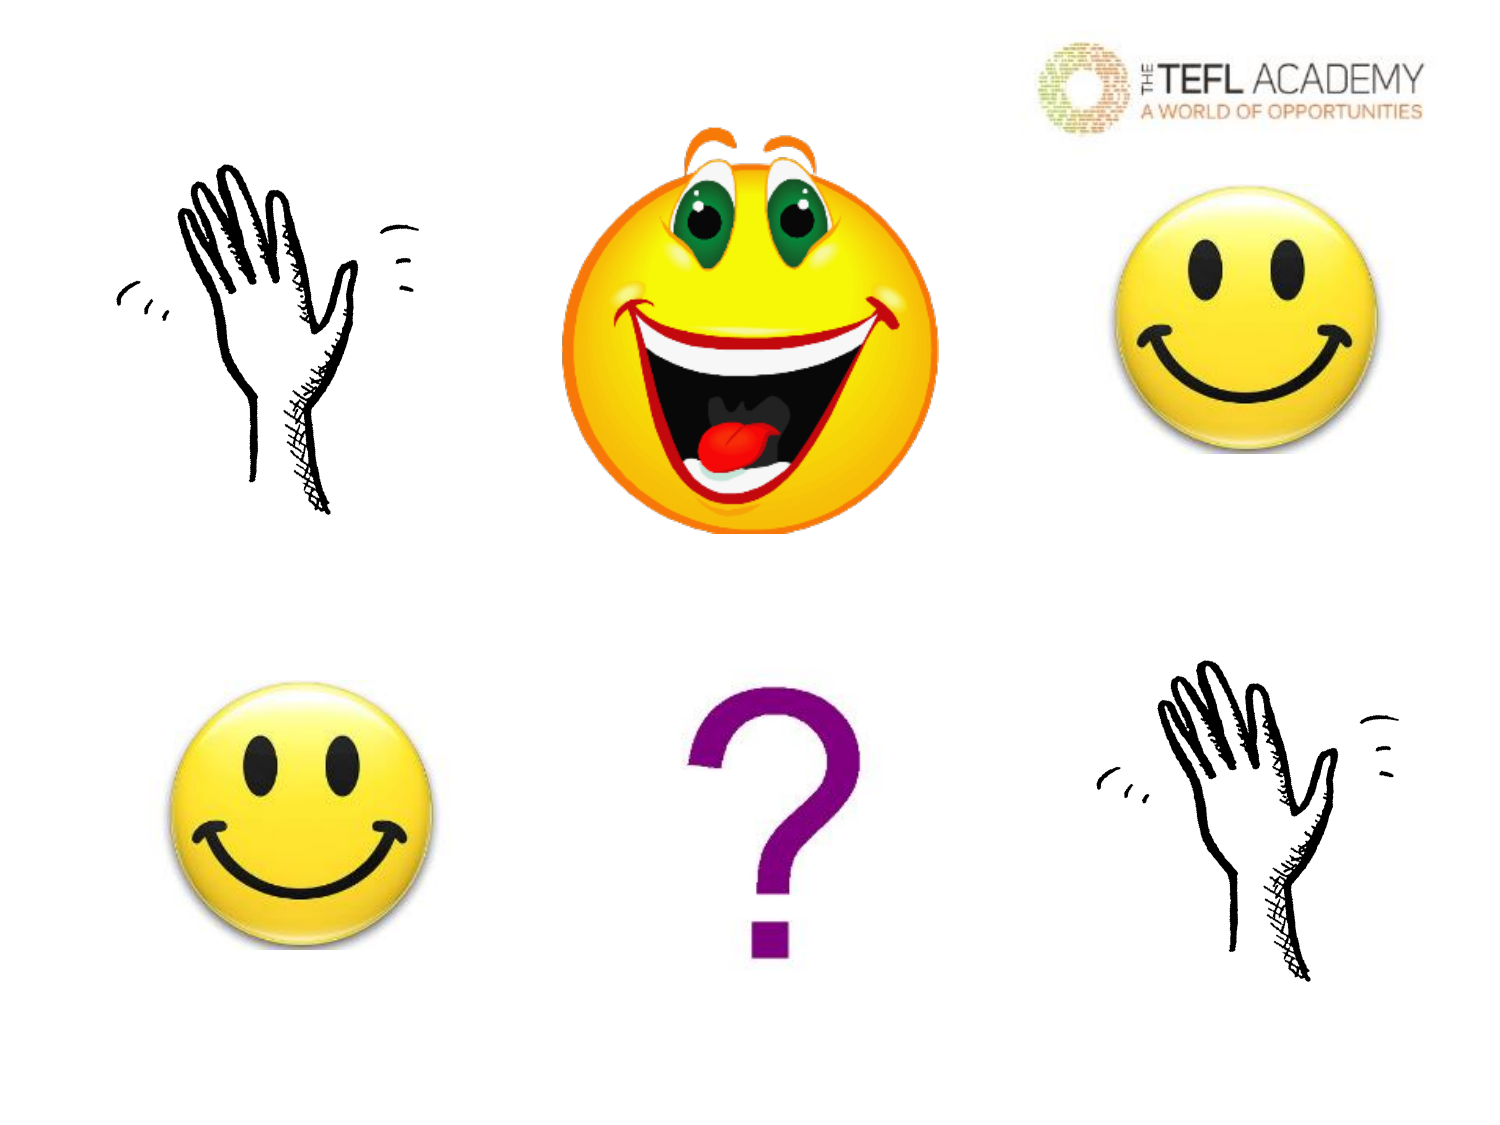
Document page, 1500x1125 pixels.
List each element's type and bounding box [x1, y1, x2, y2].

picture [1045, 184, 1447, 454]
picture [1021, 30, 1458, 156]
picture [631, 645, 912, 992]
picture [100, 680, 502, 950]
picture [100, 148, 432, 528]
picture [560, 125, 940, 534]
picture [1080, 645, 1412, 993]
